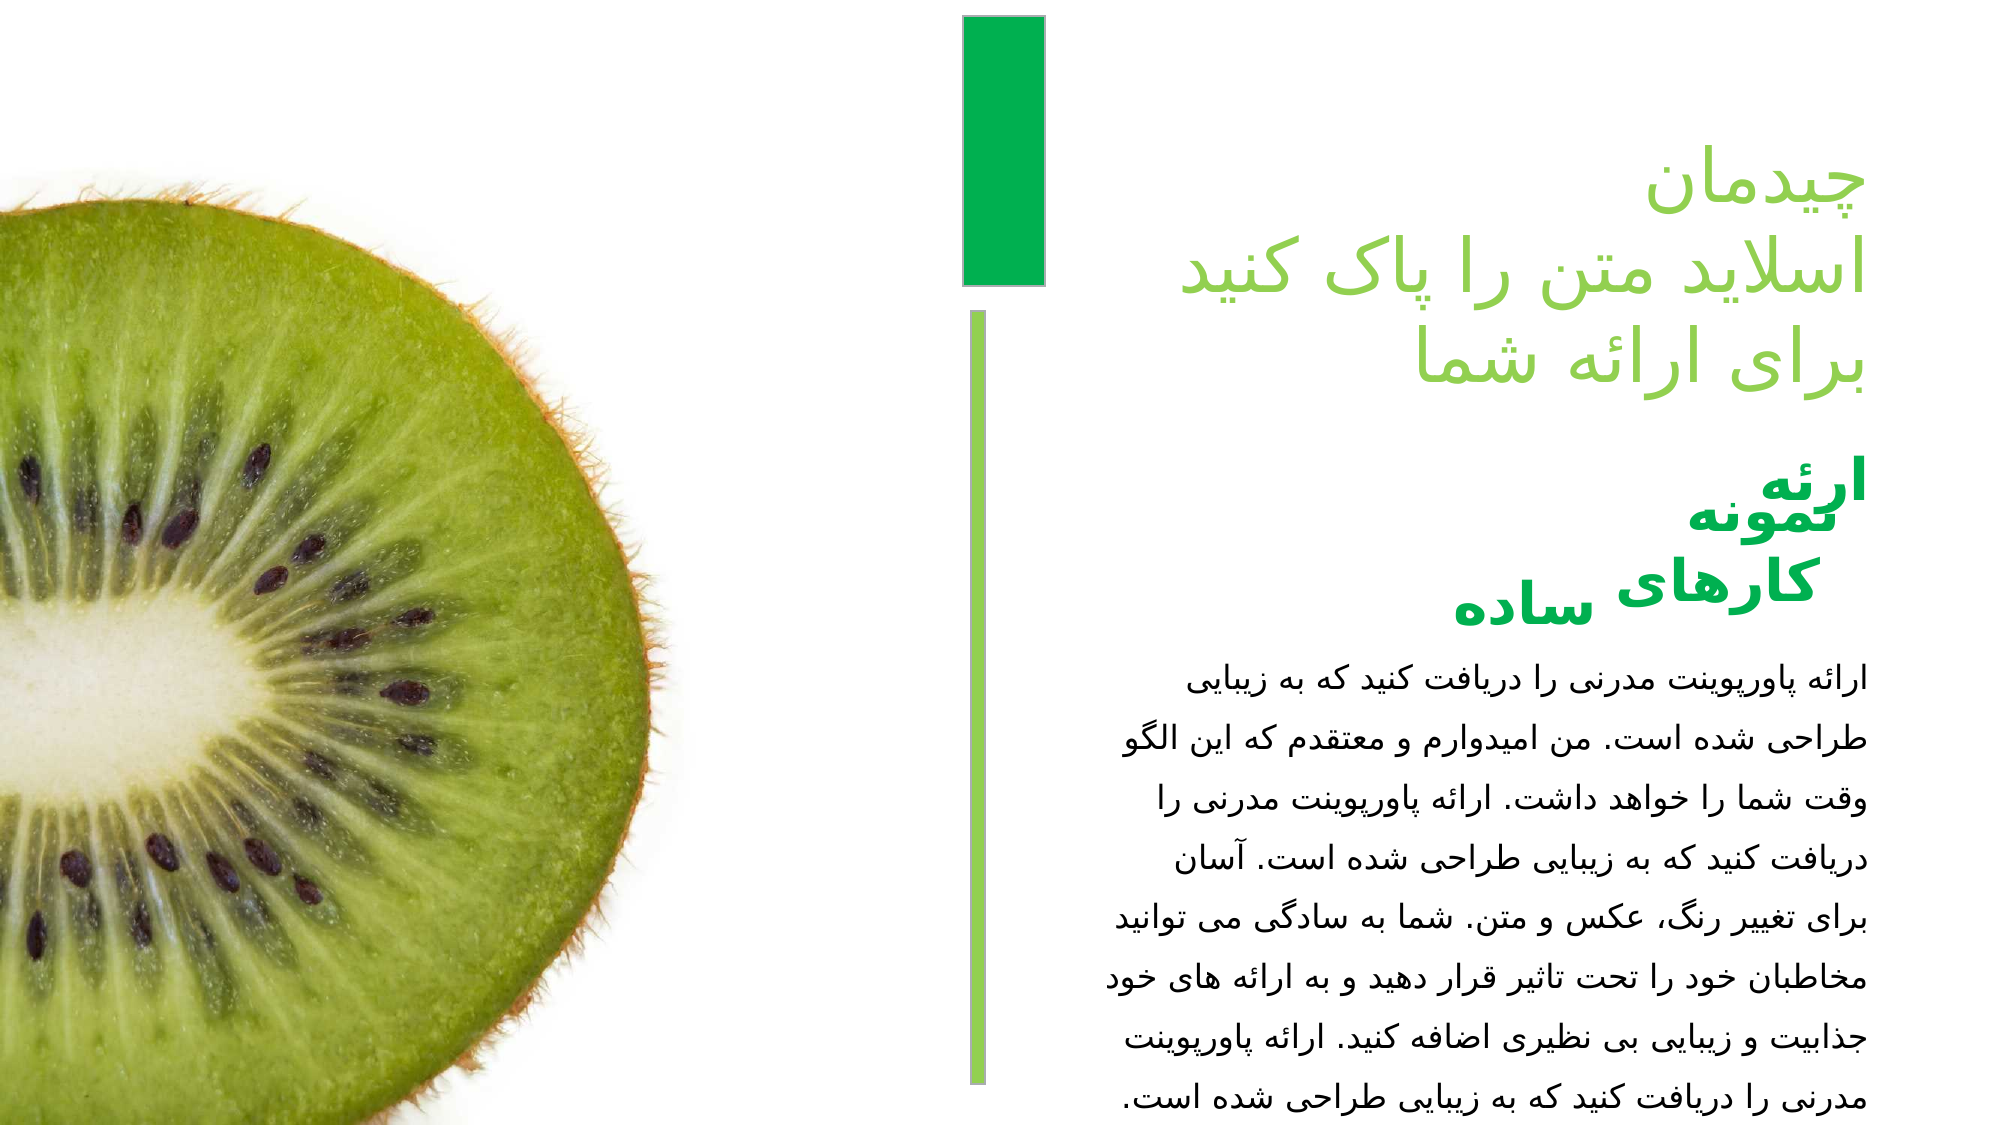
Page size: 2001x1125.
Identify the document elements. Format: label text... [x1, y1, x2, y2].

text_box نمونه کارهای [1481, 515, 1856, 571]
text_box [971, 310, 986, 1085]
text_box [891, 0, 1892, 1125]
text_box [962, 15, 1045, 286]
text_box چیدمان اسلاید متن را پاک کنید برای ارائه شما [1077, 119, 1885, 405]
text_box ساده [1142, 573, 1612, 628]
text_box ارئه [1628, 450, 1885, 505]
picture [0, 0, 750, 1125]
text_box ارائه پاورپوینت مدرنی را دریافت کنید که به زیبایی طراحی شده است. من امیدوارم و معتقدم که این الگو وقت شما را خواهد داشت. ارائه پاورپوینت مدرنی را دریافت کنید که به زیبایی طراحی شده است. آسان برای تغییر رنگ، عکس و متن. شما به سادگی می توانید مخاطبان خود را تحت تاثیر قرار دهید و به ارائه های خود جذابیت و زیبایی بی نظیری اضافه کنید. ارائه پاورپوینت مدرنی را دریافت کنید که به زیبایی طراحی شده است. آسان برای تغییر رنگ، عکس و متن. [1102, 628, 1885, 991]
